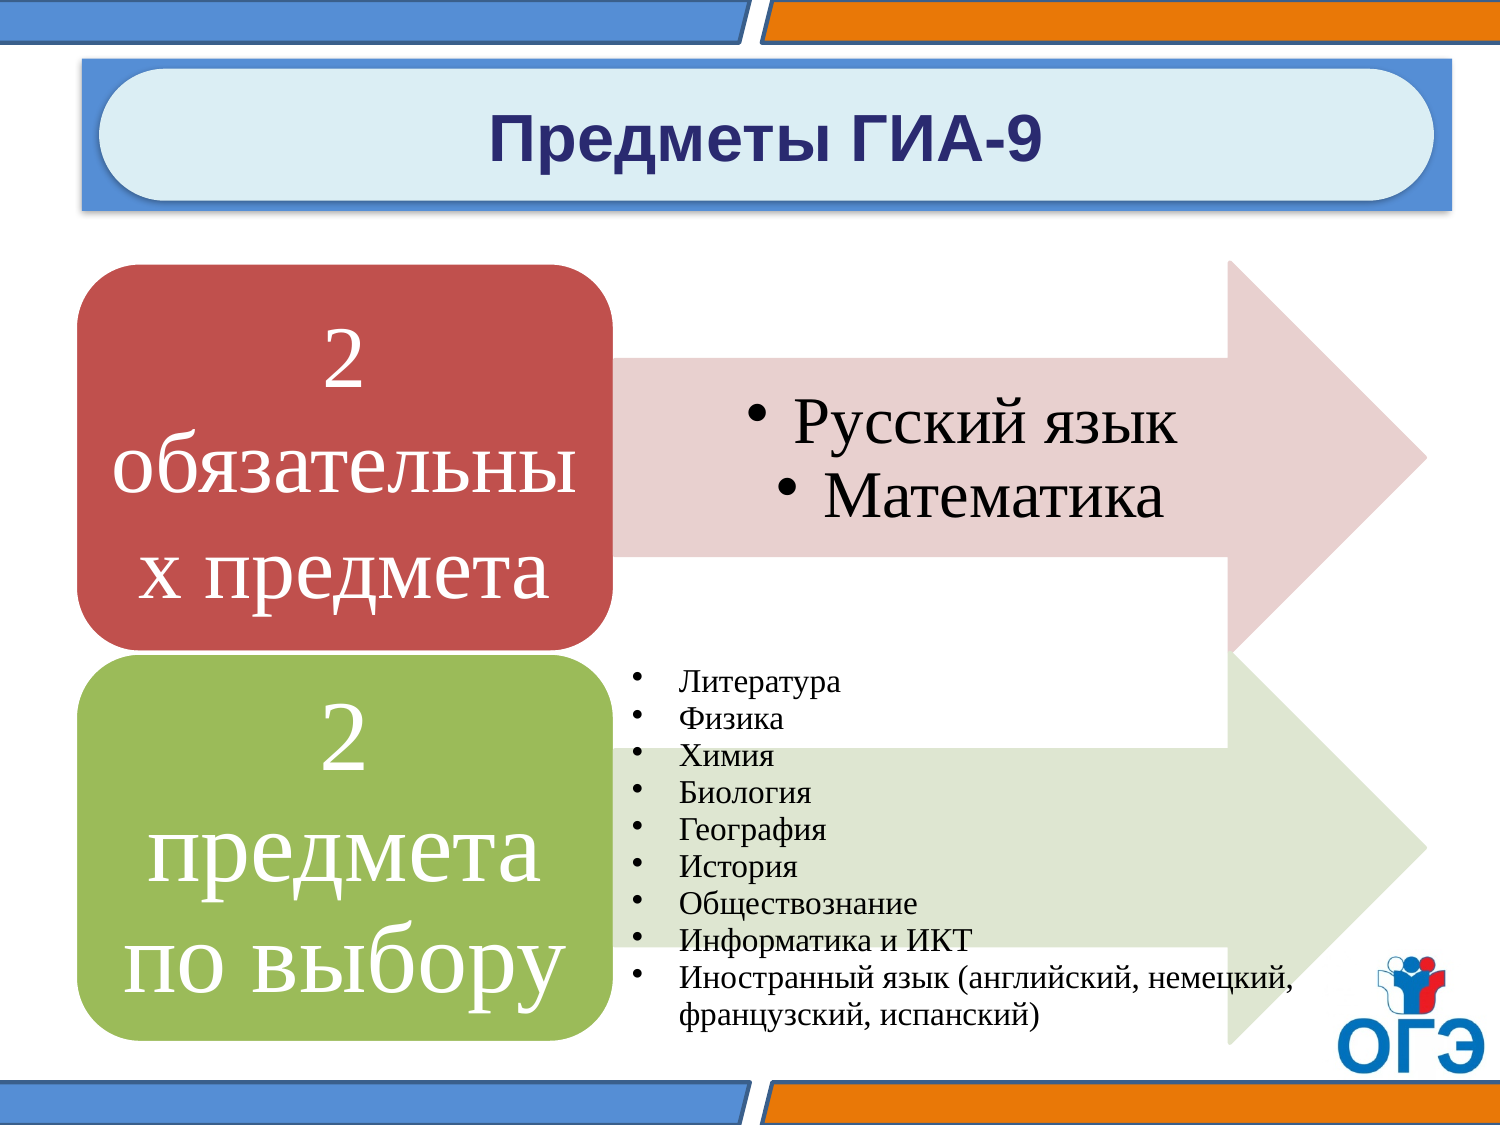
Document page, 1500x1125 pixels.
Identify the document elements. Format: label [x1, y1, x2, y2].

text_box [81, 58, 1453, 212]
list [74, 262, 1426, 1044]
text_box [0, 0, 1500, 1125]
